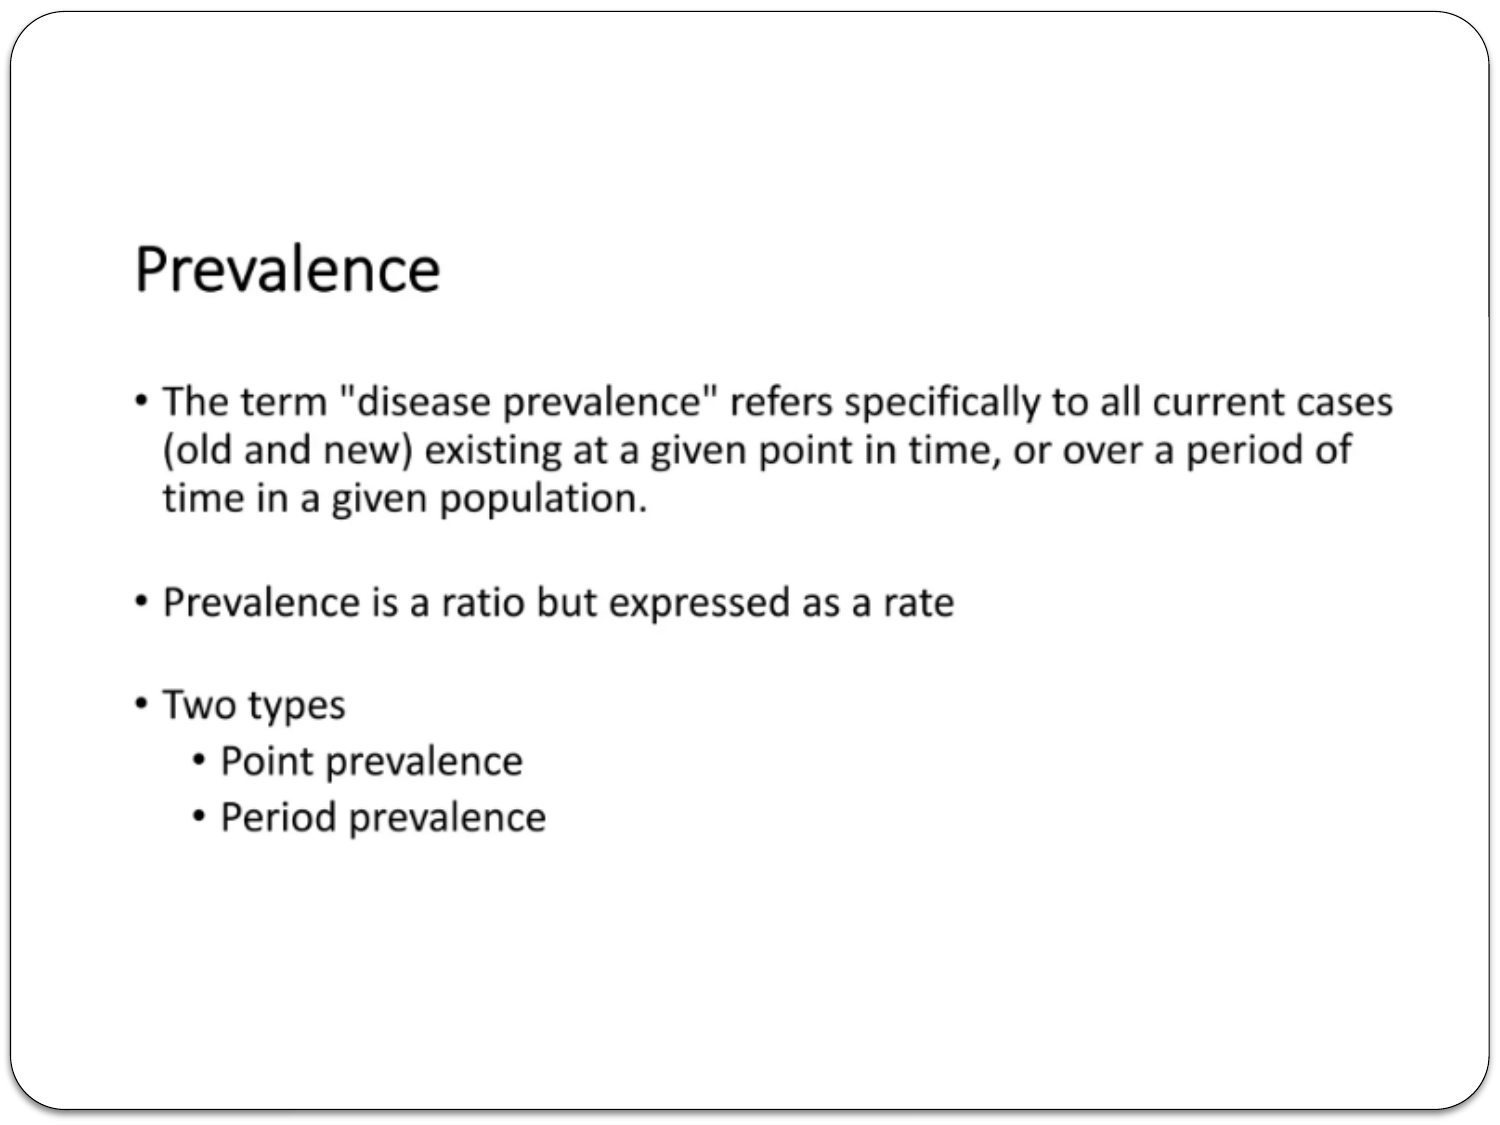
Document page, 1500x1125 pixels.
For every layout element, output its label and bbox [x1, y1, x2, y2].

picture [111, 224, 1413, 888]
